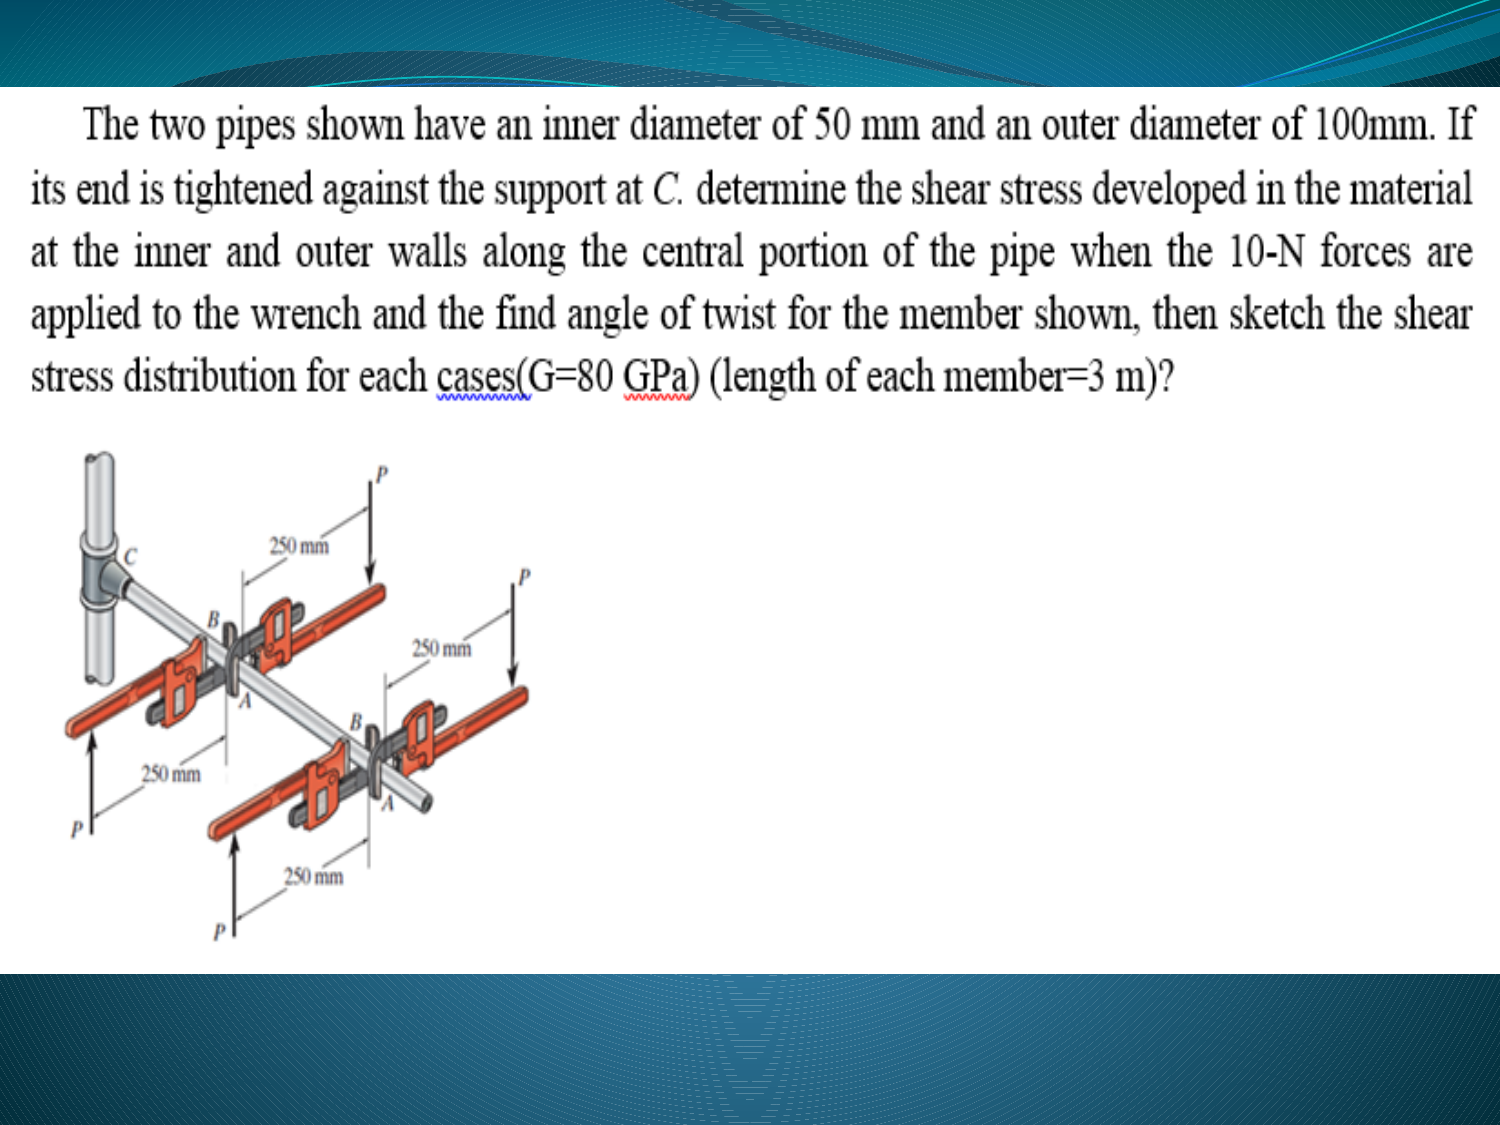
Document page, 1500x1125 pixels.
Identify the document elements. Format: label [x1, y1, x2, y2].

picture [0, 87, 1500, 974]
